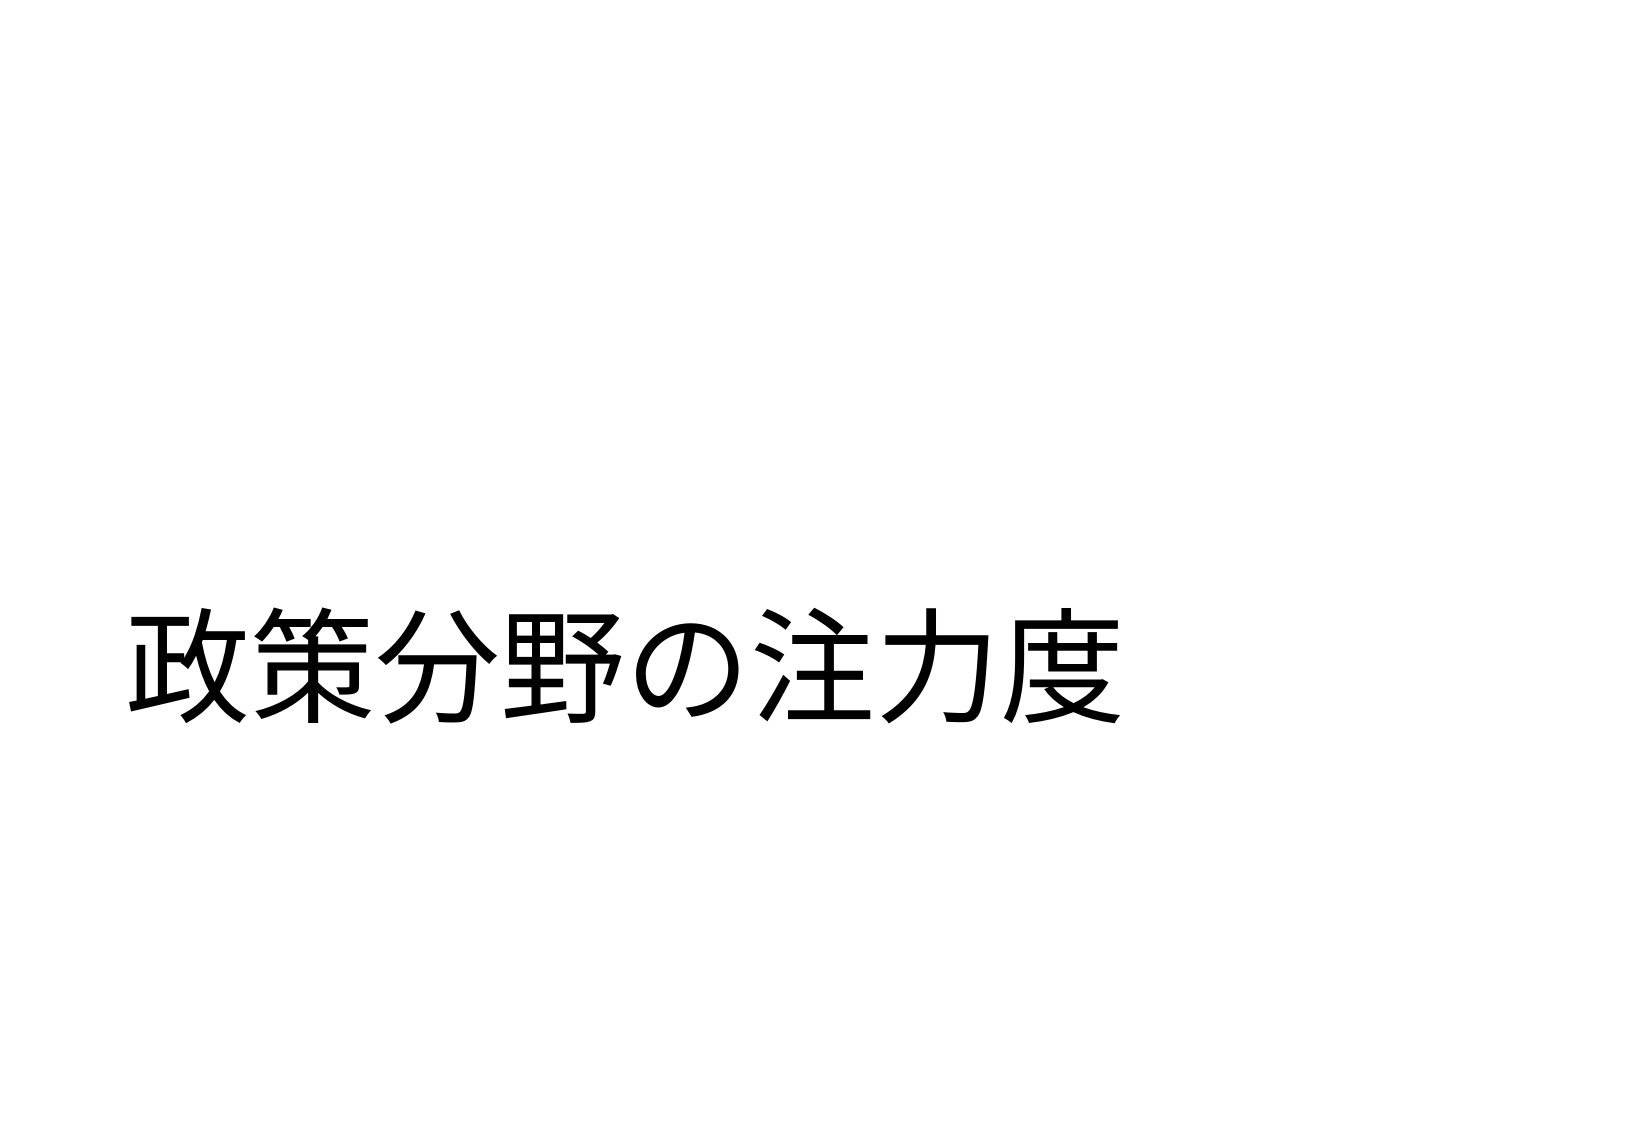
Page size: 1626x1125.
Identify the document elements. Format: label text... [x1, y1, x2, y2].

title 政策分野の注力度 [110, 280, 1513, 749]
